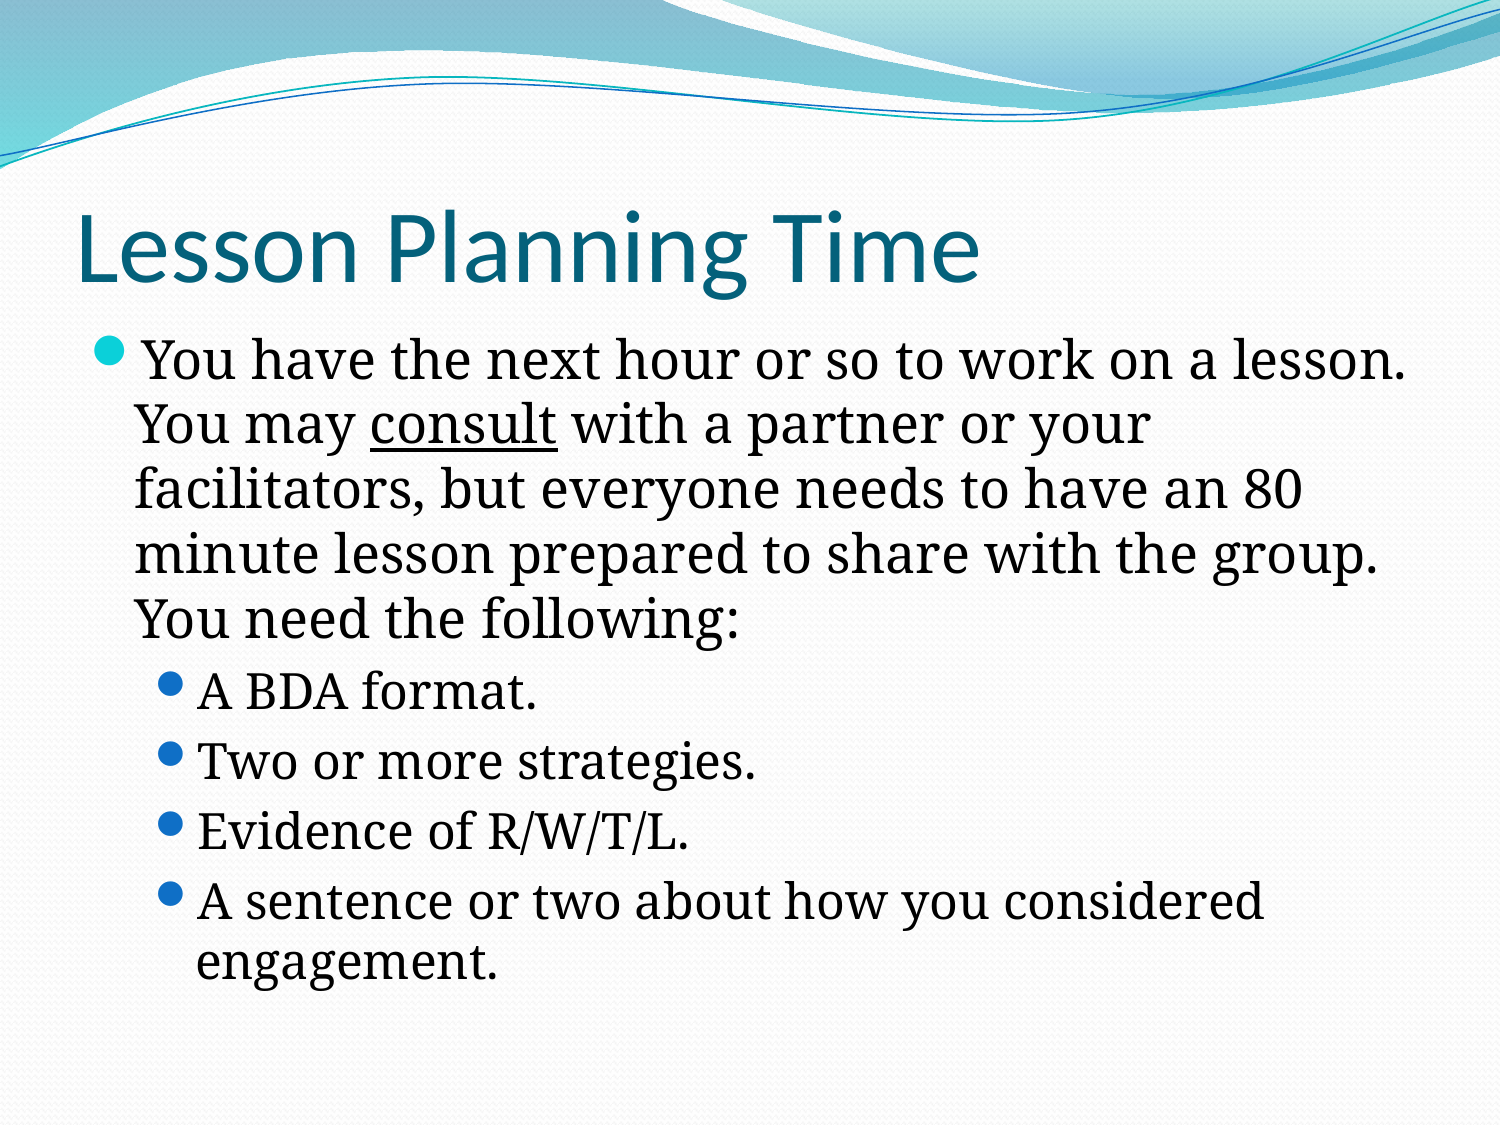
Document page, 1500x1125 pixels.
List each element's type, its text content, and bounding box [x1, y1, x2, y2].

title Lesson Planning Time [74, 115, 1426, 304]
list You have the next hour or so to work on a lesson. You may consult with a partner or your facilitators, but everyone needs to have an 80 minute lesson prepared to share with the group. You need the following: A BDA format. Two or more strategies. Evidence of R/W/T/L. A sentence or two about how you considered engagement. [74, 317, 1426, 1038]
